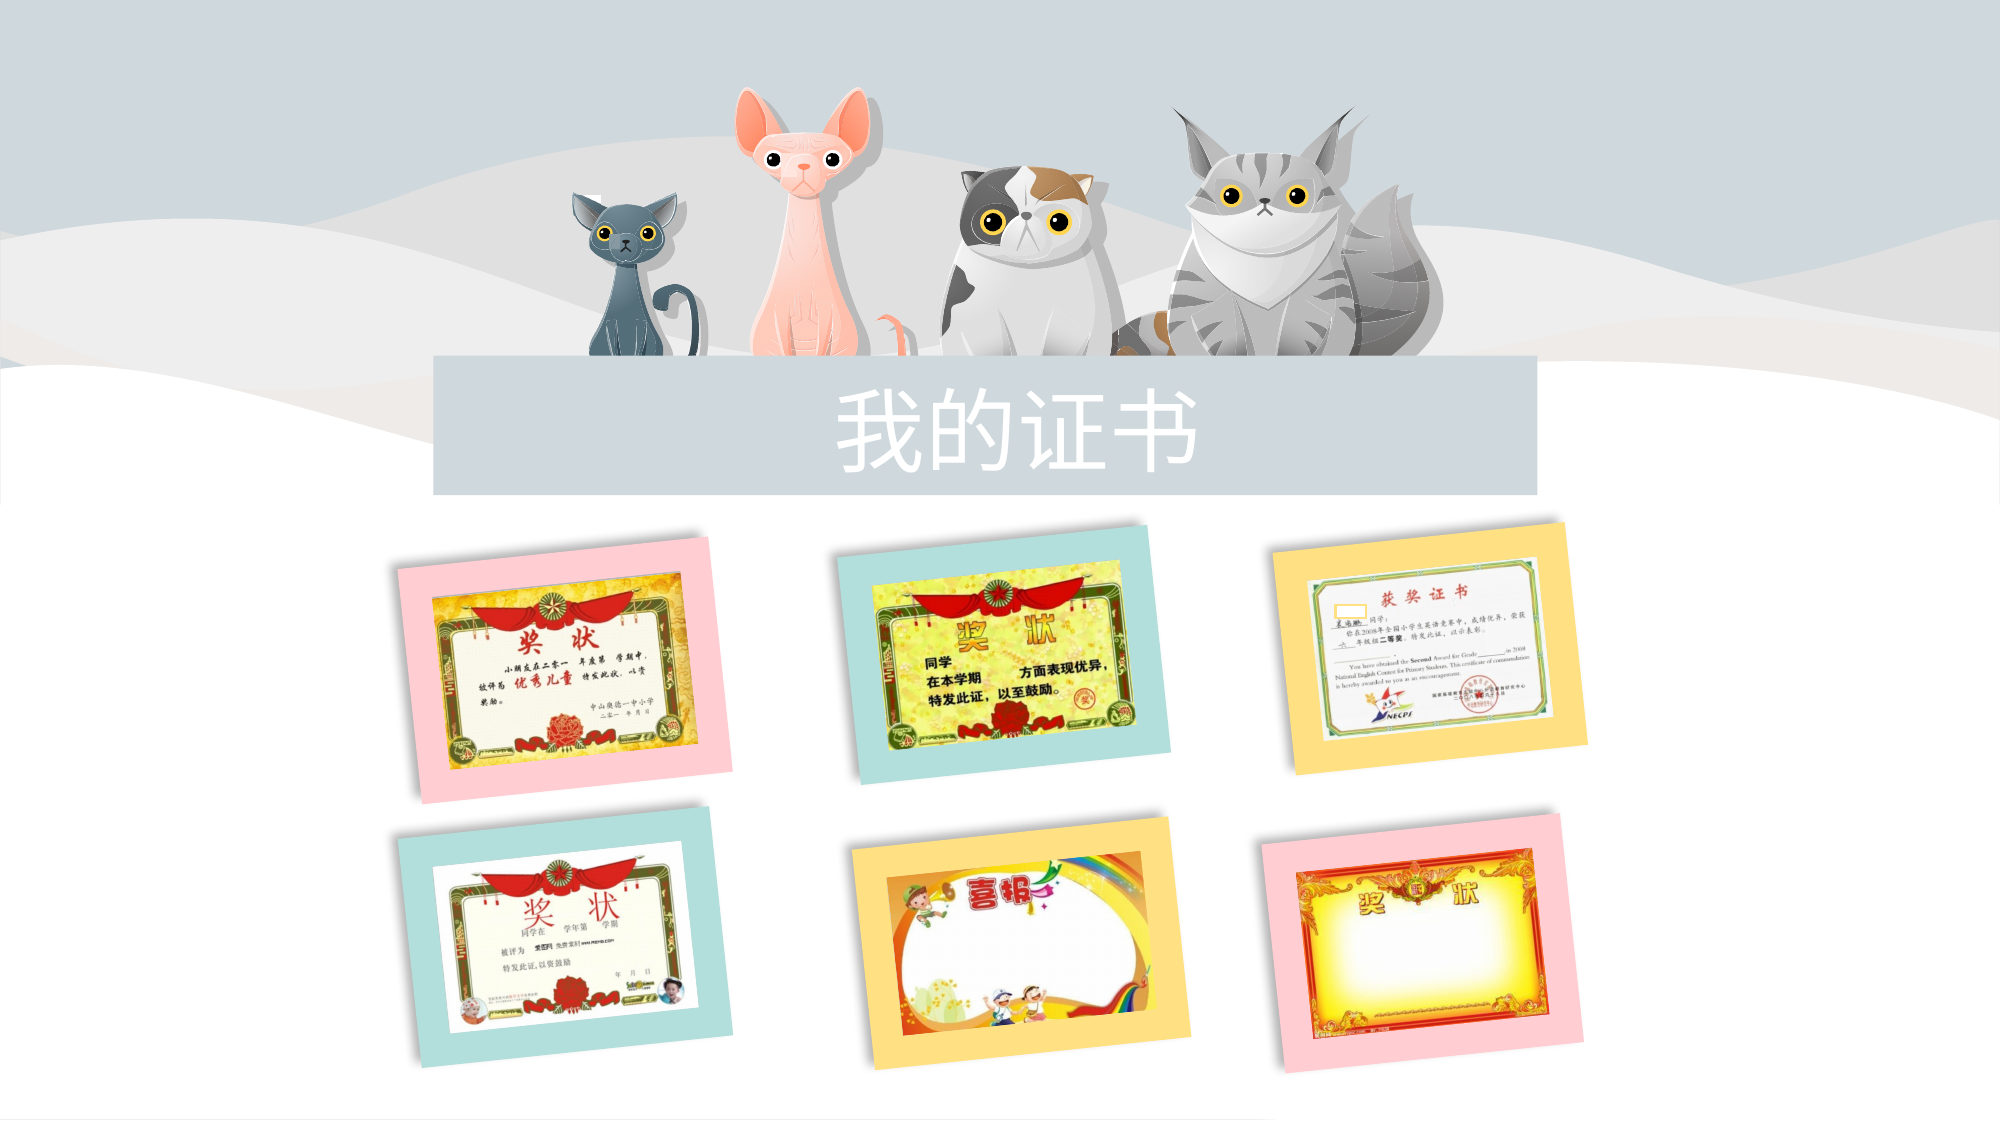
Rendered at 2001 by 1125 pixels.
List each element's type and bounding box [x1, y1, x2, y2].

picture [893, 863, 1150, 1023]
picture [440, 853, 691, 1022]
picture [513, 41, 1458, 355]
text_box [0, 0, 2000, 1120]
picture [440, 583, 691, 758]
text_box [1314, 568, 1546, 730]
picture [1303, 859, 1542, 1028]
text_box [433, 355, 1538, 496]
picture [879, 571, 1129, 739]
